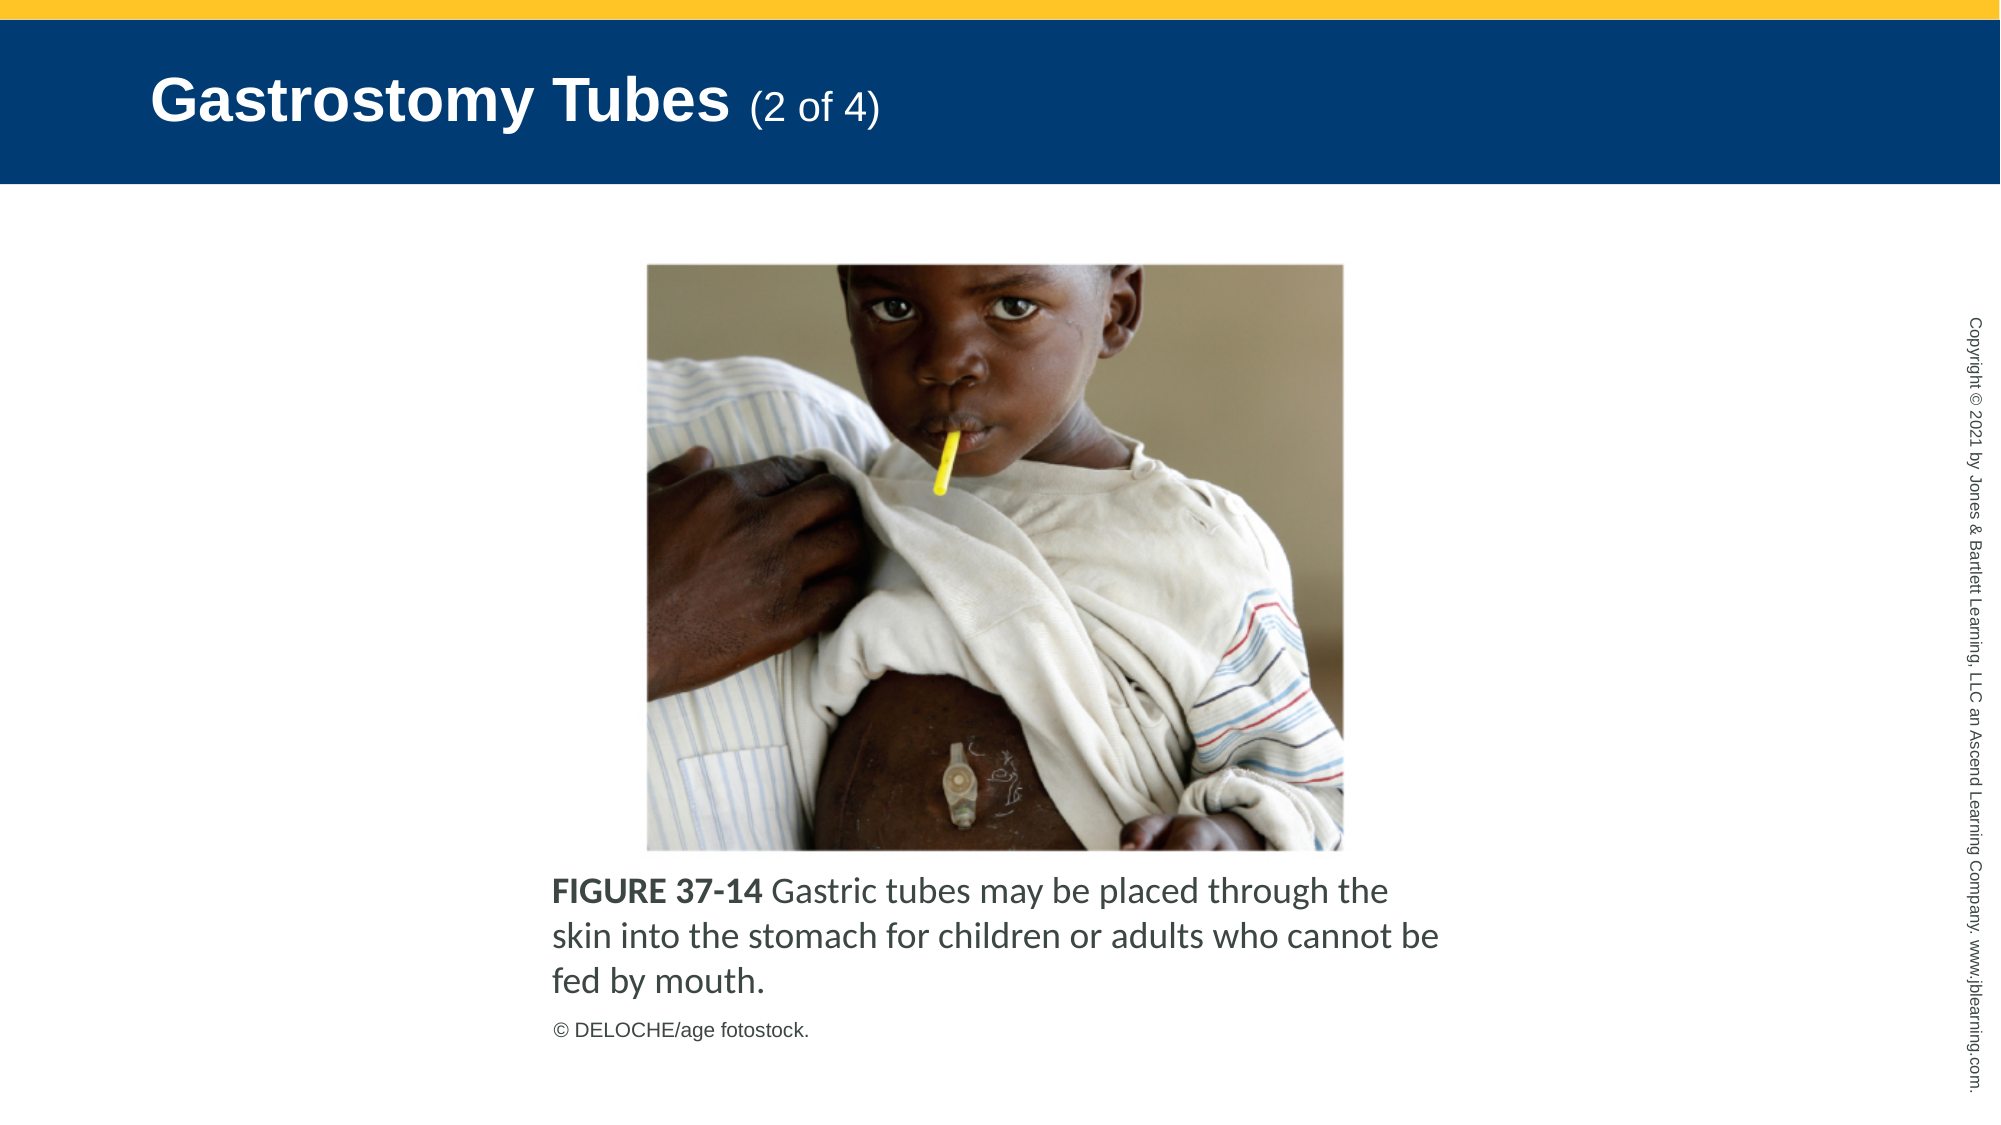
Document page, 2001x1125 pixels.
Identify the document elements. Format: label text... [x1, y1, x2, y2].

text_box © DELOCHE/age fotostock. [538, 1009, 825, 1049]
text_box FIGURE 37-14 Gastric tubes may be placed through the skin into the stomach for children or adults who cannot be fed by mouth. [537, 858, 1463, 1009]
title Gastrostomy Tubes (2 of 4) [0, 19, 2000, 185]
picture [637, 258, 1350, 861]
